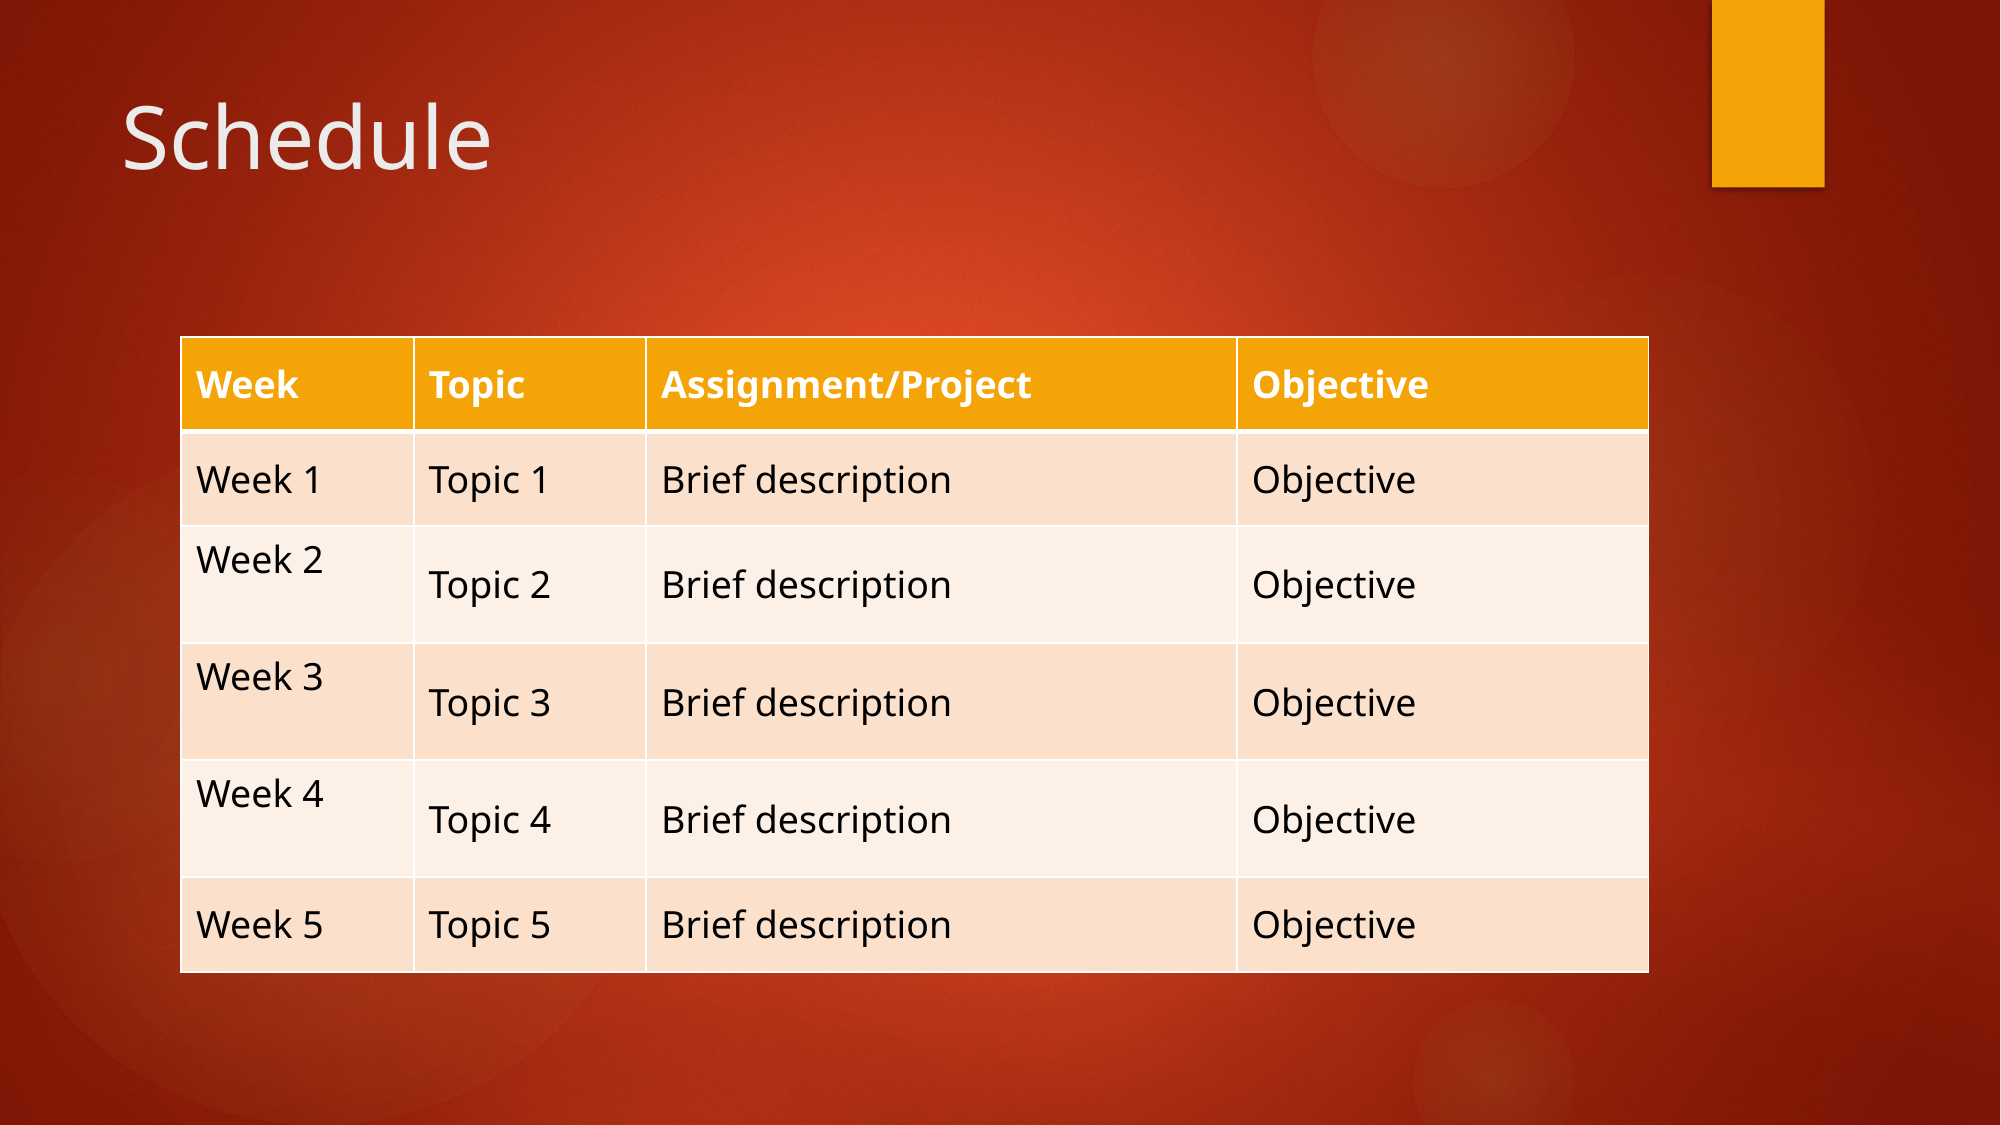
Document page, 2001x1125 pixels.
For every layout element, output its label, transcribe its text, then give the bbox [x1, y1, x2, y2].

table_header Assignment/Project [647, 338, 1236, 429]
table_cell Objective [1238, 644, 1648, 759]
table_cell Brief description [647, 761, 1236, 876]
table_cell Week 3 [182, 644, 413, 759]
table_cell Week 5 [182, 878, 413, 971]
table_cell Topic 1 [415, 434, 645, 525]
table_cell Objective [1238, 878, 1648, 971]
table_header Topic [415, 338, 645, 429]
table_cell Week 4 [182, 761, 413, 876]
table_cell Objective [1238, 527, 1648, 642]
table_header Week [182, 338, 413, 429]
table_cell Brief description [647, 644, 1236, 759]
table_cell Brief description [647, 527, 1236, 642]
table_cell Brief description [647, 434, 1236, 525]
table_header Objective [1238, 338, 1648, 429]
table_cell Objective [1238, 761, 1648, 876]
table_cell Topic 3 [415, 644, 645, 759]
table_cell Brief description [647, 878, 1236, 971]
table_cell Topic 5 [415, 878, 645, 971]
title Schedule [106, 74, 1649, 304]
table_cell Topic 2 [415, 527, 645, 642]
table_cell Week 2 [182, 527, 413, 642]
table_cell Objective [1238, 434, 1648, 525]
table_cell Week 1 [182, 434, 413, 525]
table_cell Topic 4 [415, 761, 645, 876]
